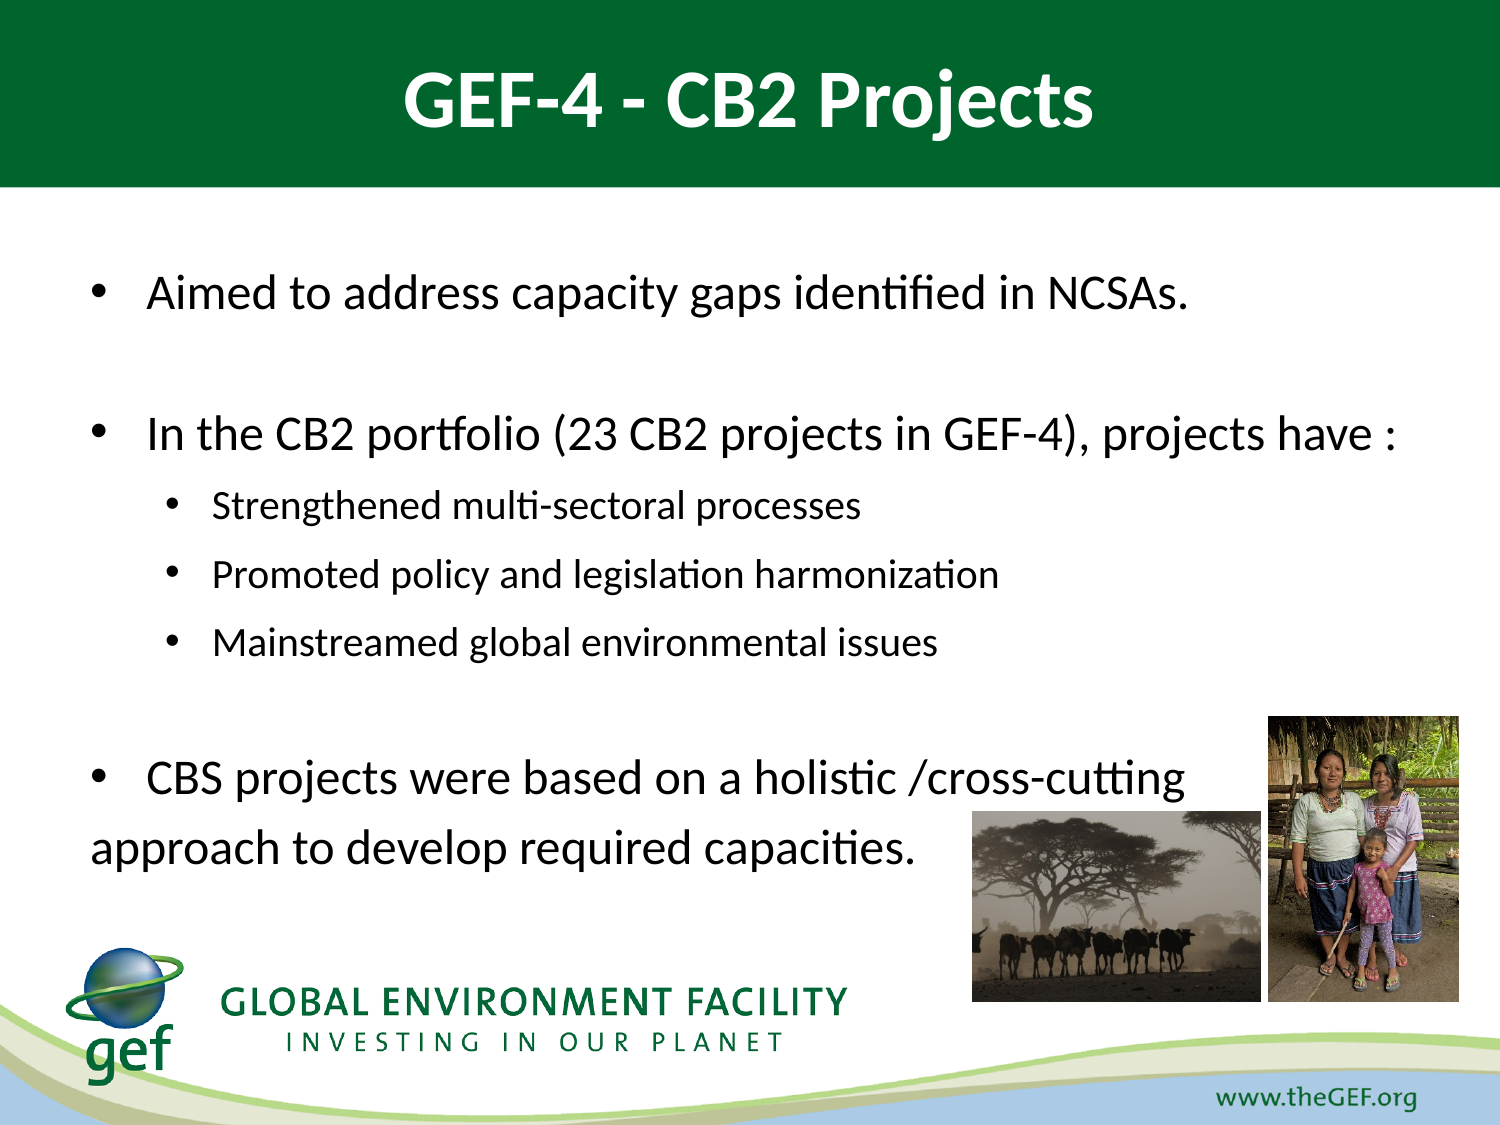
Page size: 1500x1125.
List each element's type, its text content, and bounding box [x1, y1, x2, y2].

picture [0, 716, 1500, 1125]
text_box GEF-4 - CB2 Projects [0, 0, 1500, 188]
list Aimed to address capacity gaps identified in NCSAs. In the CB2 portfolio (23 CB2 projects in GEF-4), projects have : Strengthened multi-sectoral processes Promoted policy and legislation harmonization Mainstreamed global environmental issues CBS projects were based on a holistic /cross-cutting approach to develop required capacities. [75, 188, 1425, 1000]
